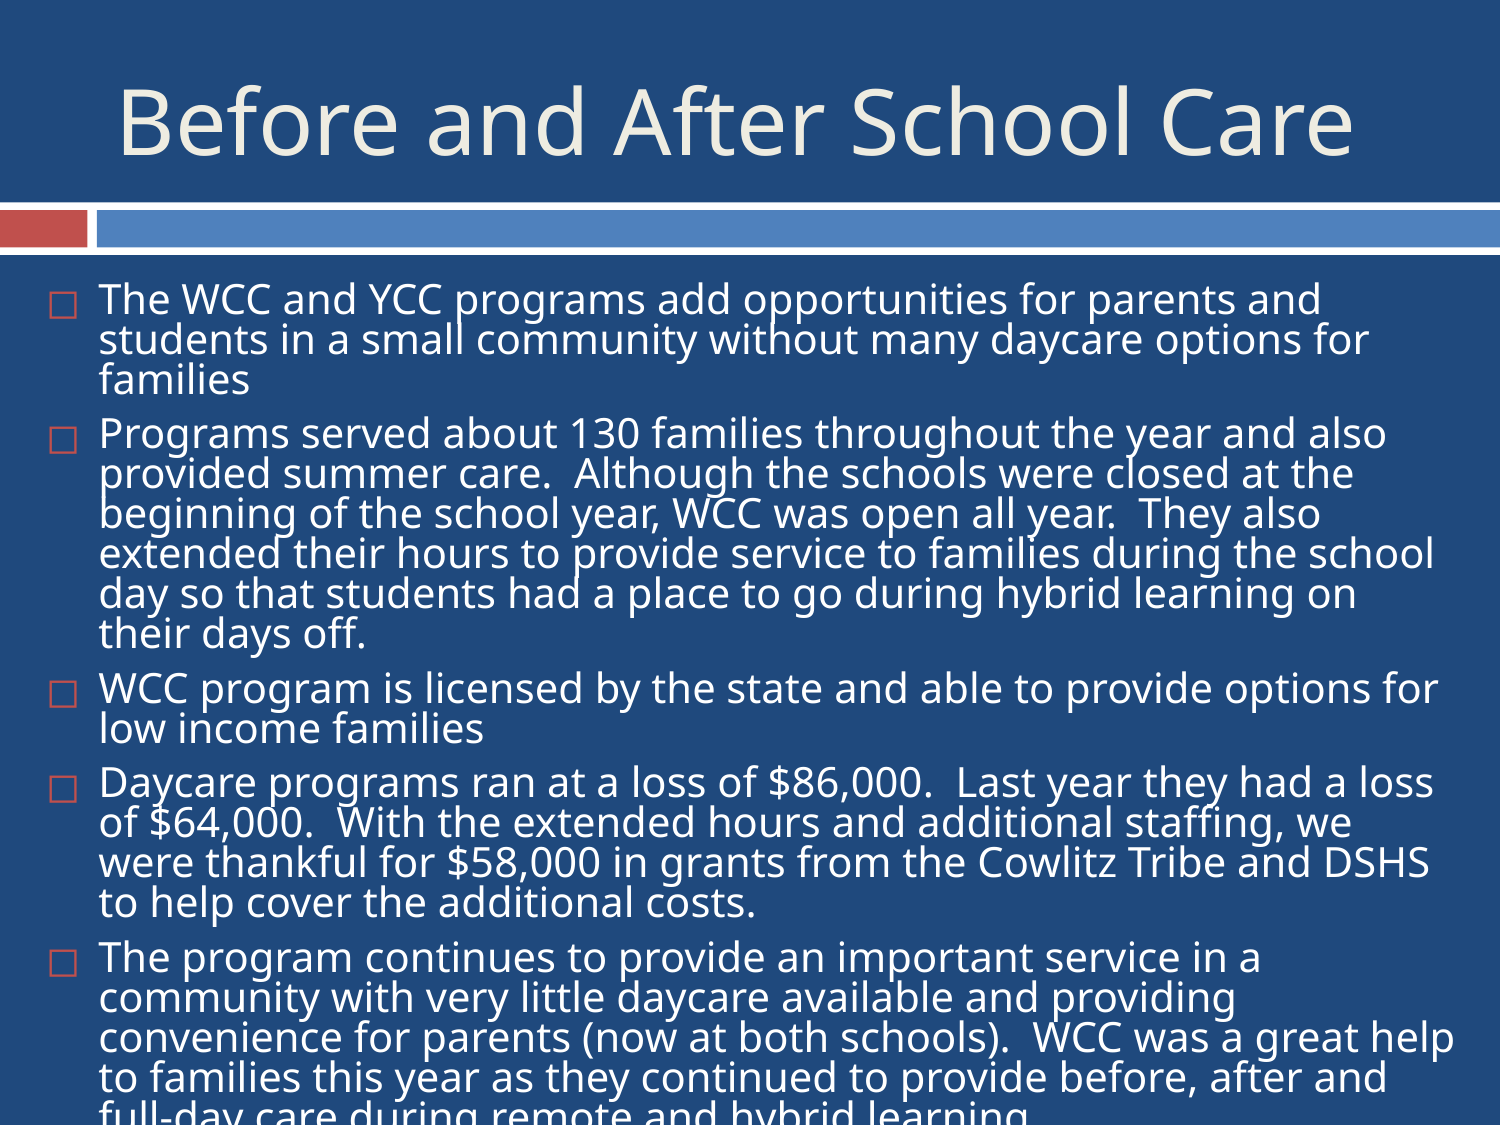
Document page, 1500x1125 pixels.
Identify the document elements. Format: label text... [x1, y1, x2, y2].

list The WCC and YCC programs add opportunities for parents and students in a small community without many daycare options for families Programs served about 130 families throughout the year and also provided summer care. Although the schools were closed at the beginning of the school year, WCC was open all year. They also extended their hours to provide service to families during the school day so that students had a place to go during hybrid learning on their days off. WCC program is licensed by the state and able to provide options for low income families Daycare programs ran at a loss of $86,000. Last year they had a loss of $64,000. With the extended hours and additional staffing, we were thankful for $58,000 in grants from the Cowlitz Tribe and DSHS to help cover the additional costs. The program continues to provide an important service in a community with very little daycare available and providing convenience for parents (now at both schools). WCC was a great help to families this year as they continued to provide before, after and full-day care during remote and hybrid learning. [30, 275, 1472, 1038]
title Before and After School Care [100, 37, 1438, 200]
